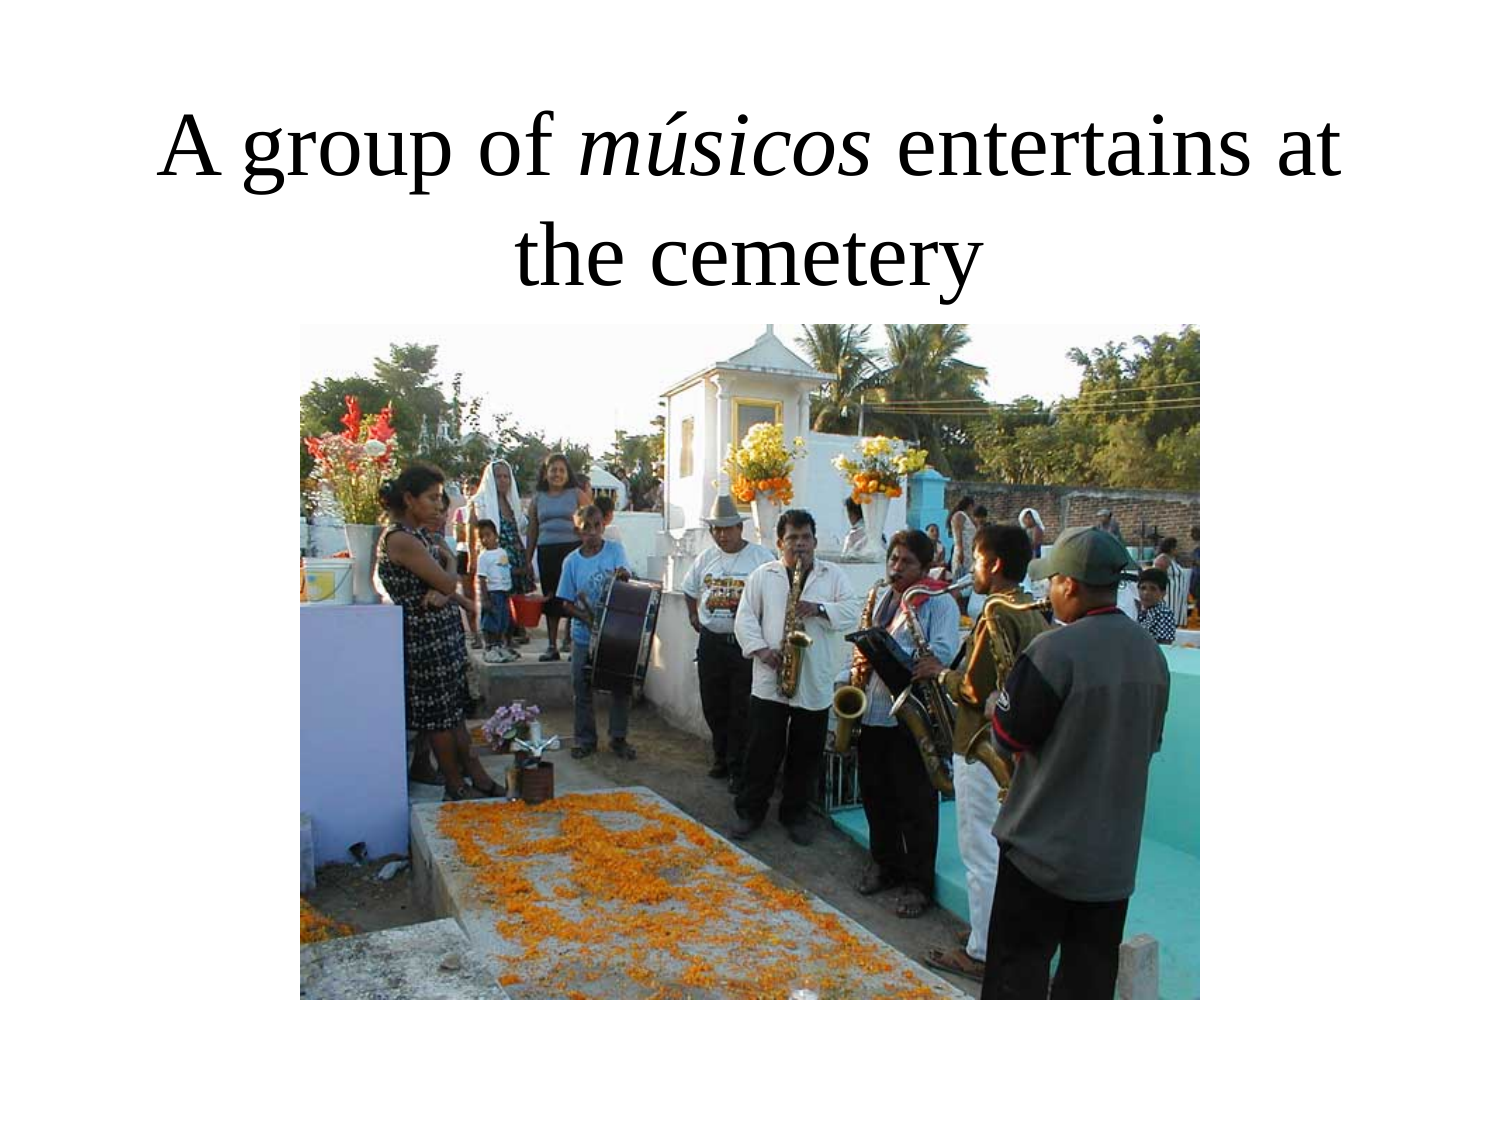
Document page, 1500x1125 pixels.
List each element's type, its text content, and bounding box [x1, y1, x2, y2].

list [299, 324, 1201, 1001]
title A group of músicos entertains at the cemetery [112, 99, 1388, 288]
